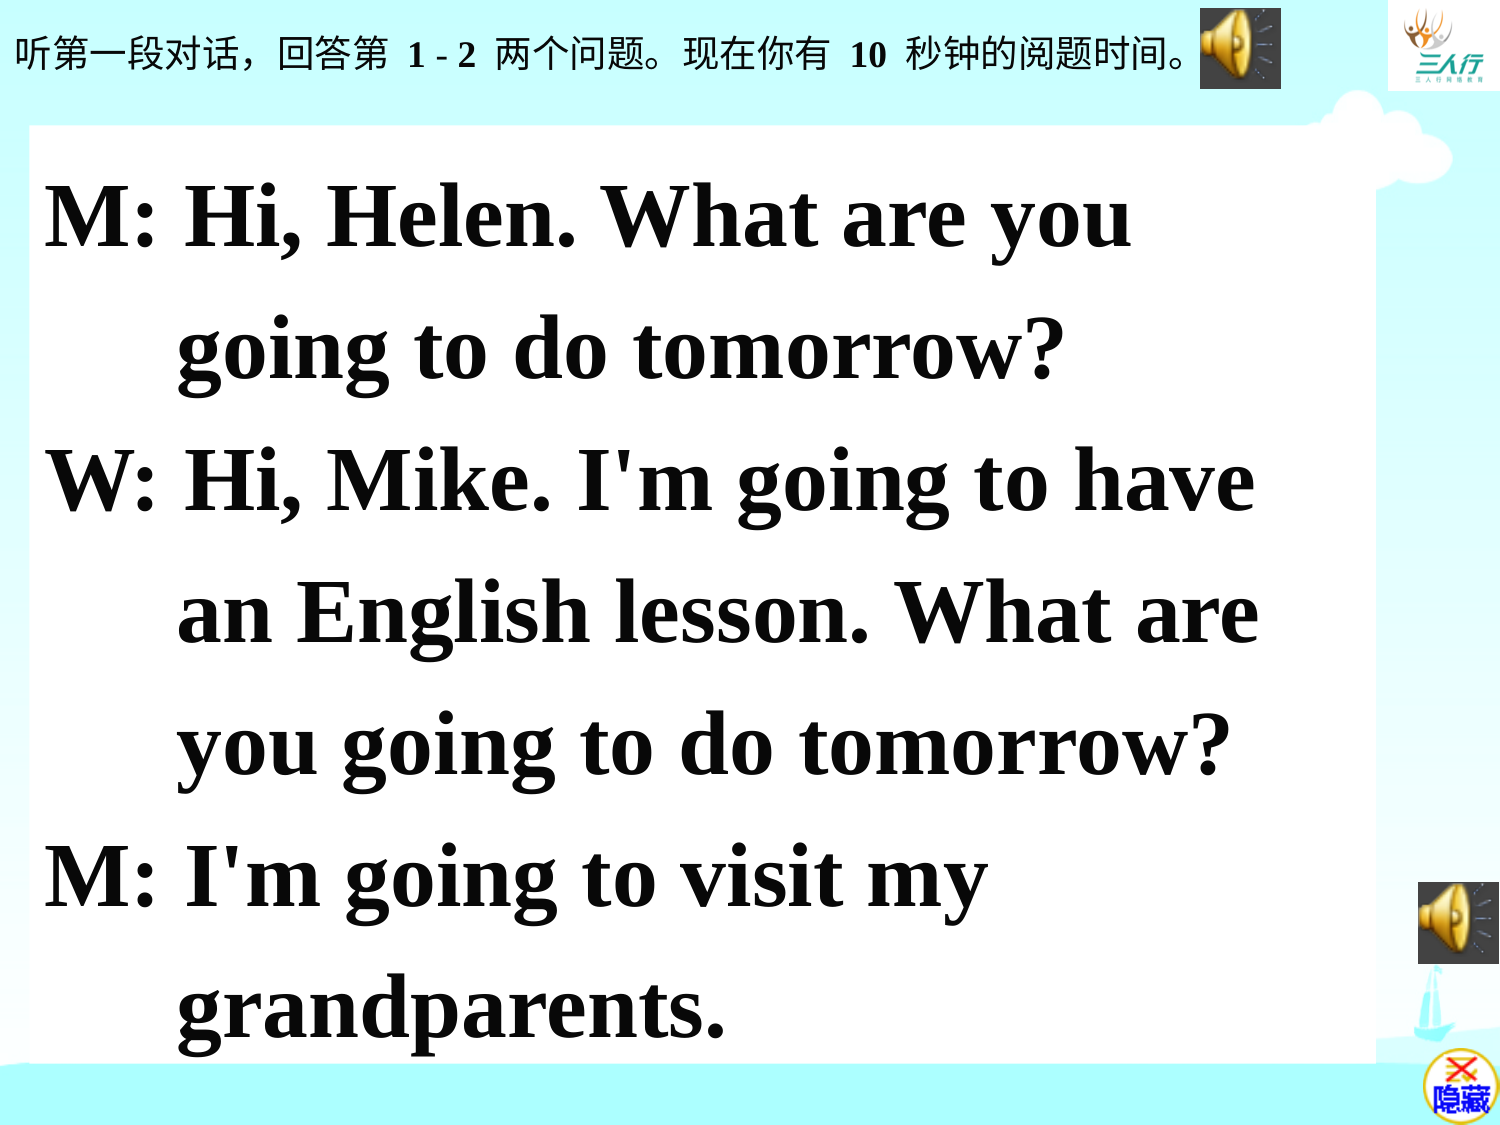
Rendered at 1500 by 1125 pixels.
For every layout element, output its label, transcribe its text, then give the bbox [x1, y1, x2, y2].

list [1198, 7, 1282, 90]
picture [1423, 1048, 1500, 1125]
picture [1387, 0, 1500, 91]
text_box 听第一段对话，回答第 1 - 2 两个问题。现在你有 10 秒钟的阅题时间。 [0, 0, 1282, 95]
text_box 1. What is Helen going to do tomorrow? Have a Chinese lesson. Have a maths lesson. Have an English lesson. 2. What is Mike going to do tomorrow? He is going to go fishing. He is going to visit his uncle. He is going to visit his grandparents. [29, 123, 1400, 1024]
picture [1416, 881, 1500, 965]
text_box M: Hi, Helen. What are you going to do tomorrow? W: Hi, Mike. I'm going to have an English lesson. What are you going to do tomorrow? M: I'm going to visit my grandparents. [29, 125, 1376, 1064]
